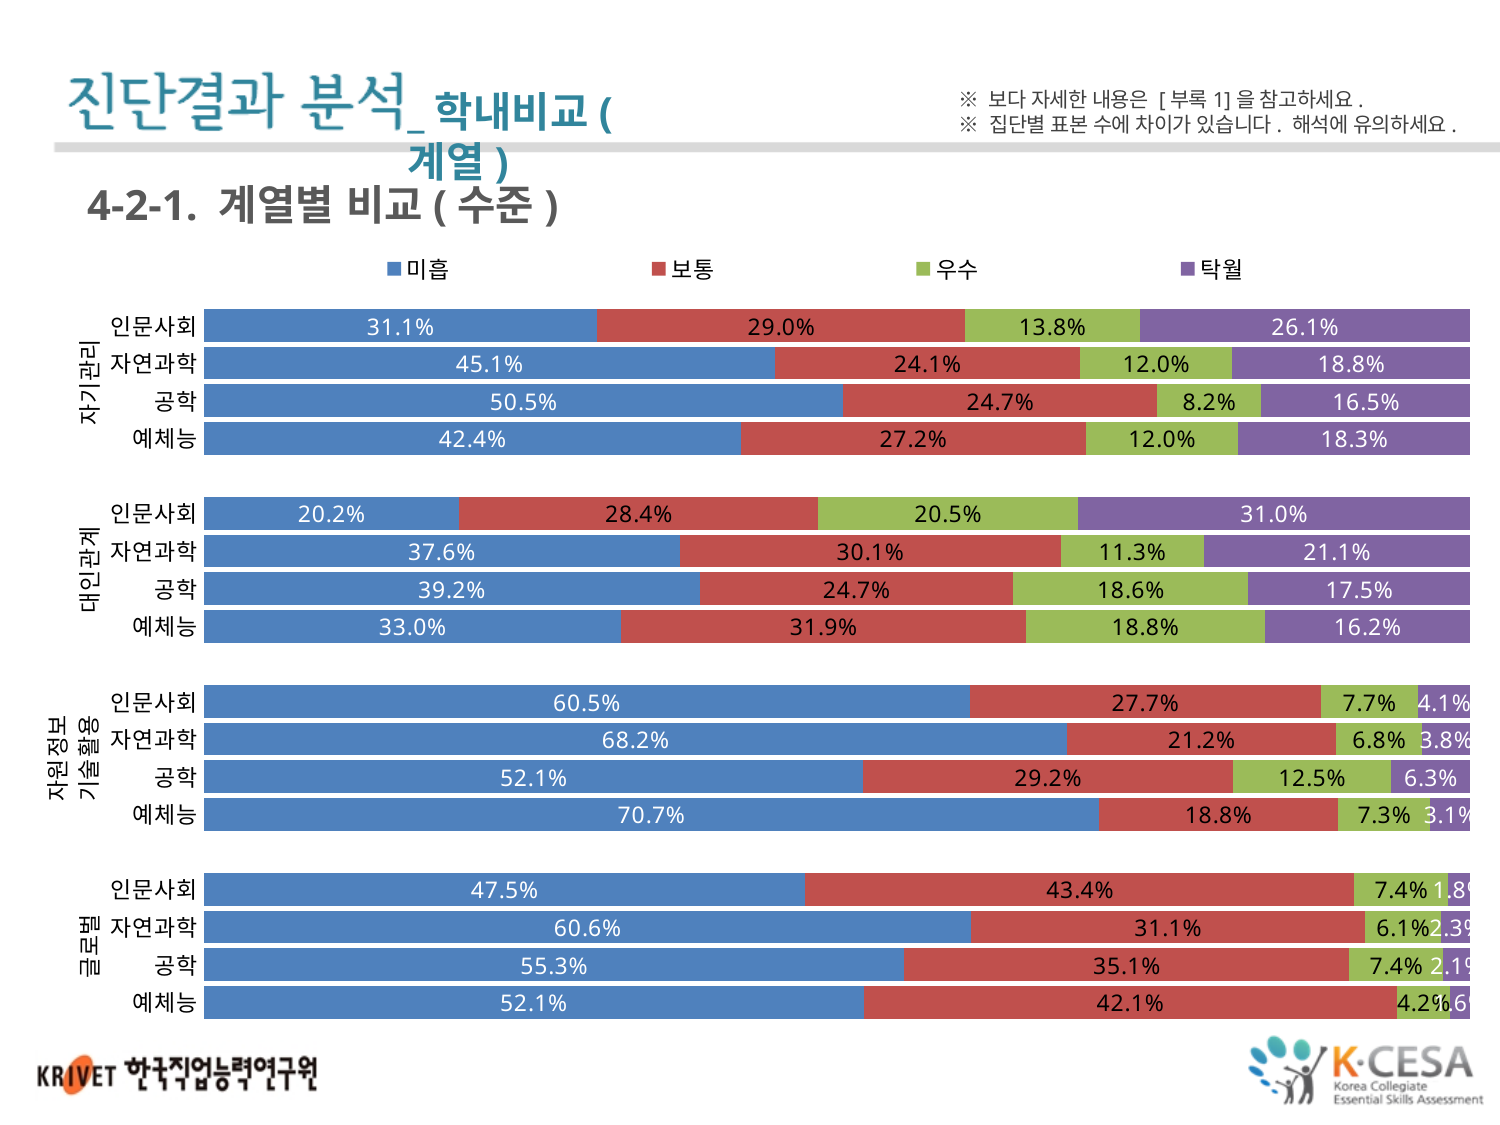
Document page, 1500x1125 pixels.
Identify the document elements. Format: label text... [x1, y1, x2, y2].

picture [0, 0, 1500, 1125]
chart [11, 236, 1500, 1038]
text_box 4-2-1. 계열별 비교(수준) [72, 171, 671, 235]
text_box _학내비교(계열) [392, 78, 700, 194]
text_box ※ 보다 자세한 내용은 [부록1]을 참고하세요. ※ 집단별 표본 수에 차이가 있습니다. 해석에 유의하세요. [943, 79, 1476, 144]
